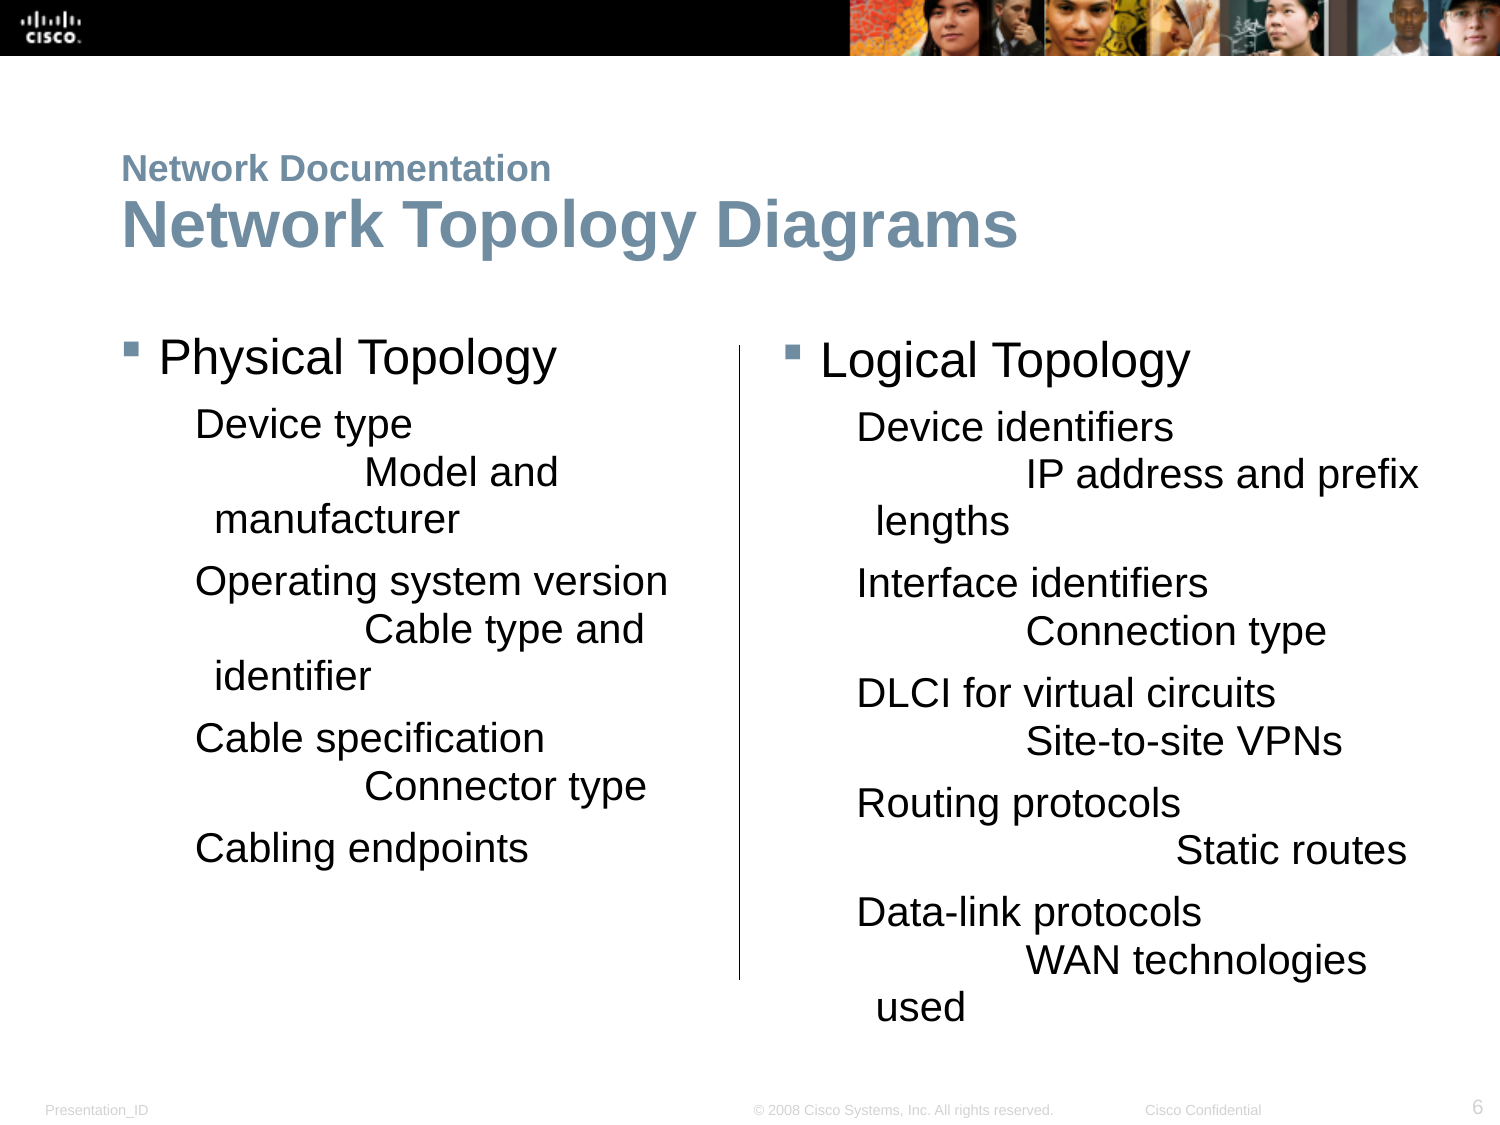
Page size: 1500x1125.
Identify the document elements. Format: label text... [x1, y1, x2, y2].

title Network Documentation Network Topology Diagrams [107, 130, 1444, 269]
text_box Logical Topology Device identifiers IP address and prefix lengths Interface identifiers Connection type DLCI for virtual circuits Site-to-site VPNs Routing protocols Static routes Data-link protocols WAN technologies used [767, 324, 1473, 1061]
list Physical Topology Device type Model and manufacturer Operating system version Cable type and identifier Cable specification Connector type Cabling endpoints [106, 322, 812, 1059]
picture [0, 0, 1500, 56]
